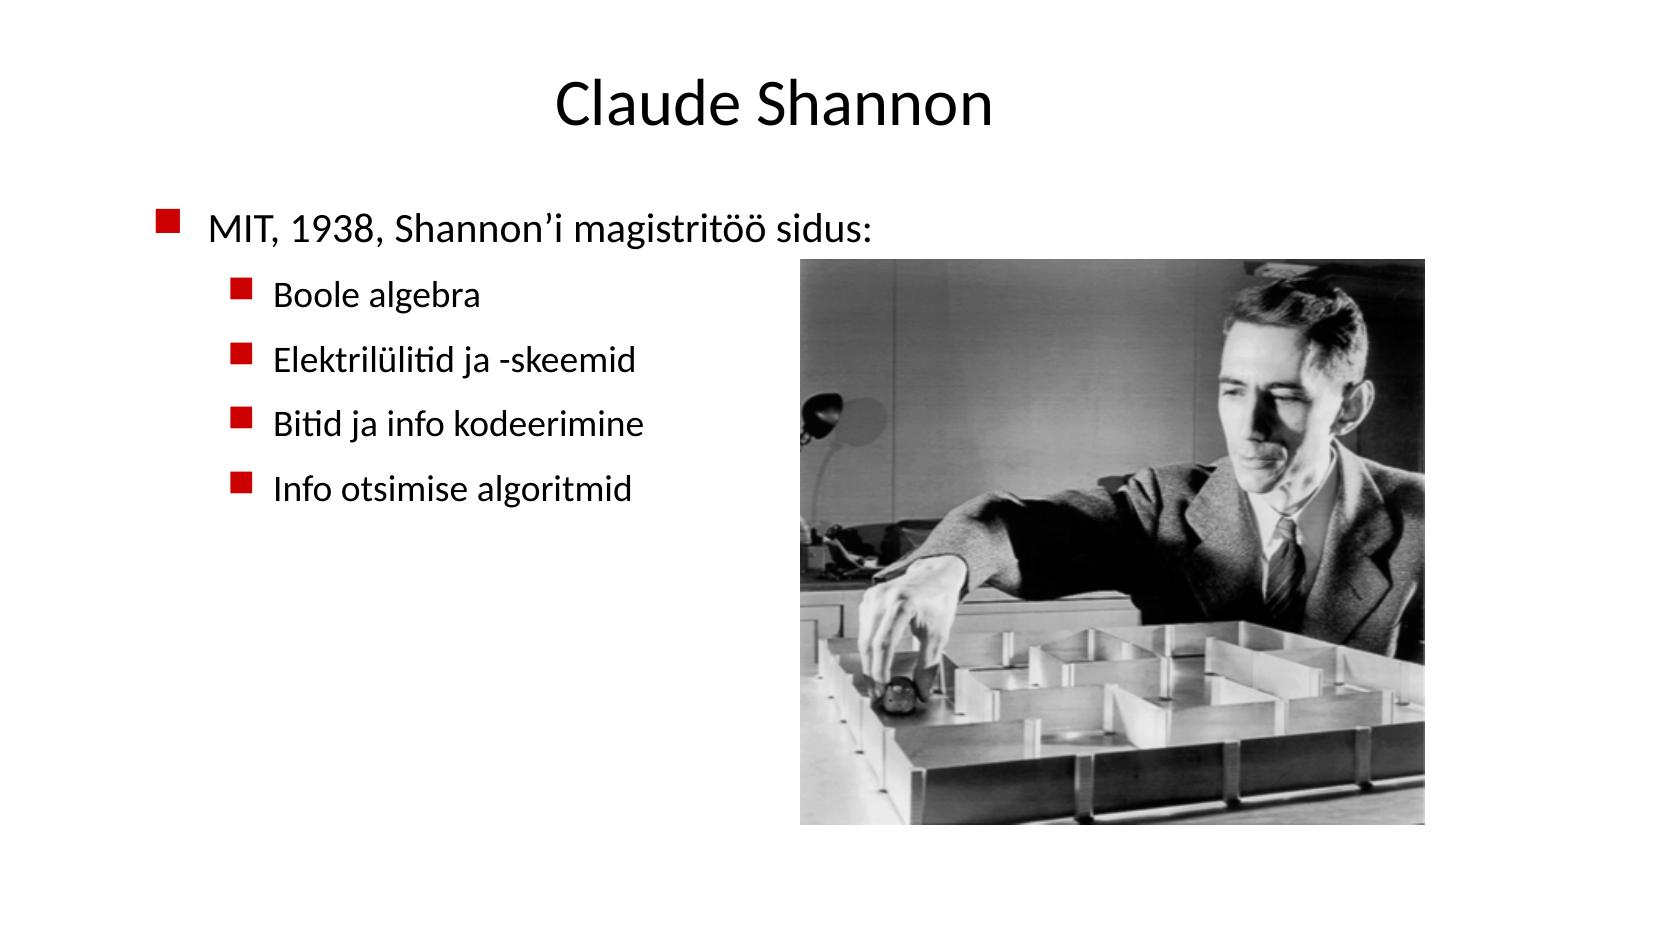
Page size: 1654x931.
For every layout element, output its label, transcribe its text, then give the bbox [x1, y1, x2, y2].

title Claude Shannon [137, 0, 1413, 100]
picture [799, 259, 1425, 825]
list MIT, 1938, Shannon’i magistritöö sidus: Boole algebra Elektrilülitid ja -skeemid Bitid ja info kodeerimine Info otsimise algoritmid [137, 125, 1425, 931]
